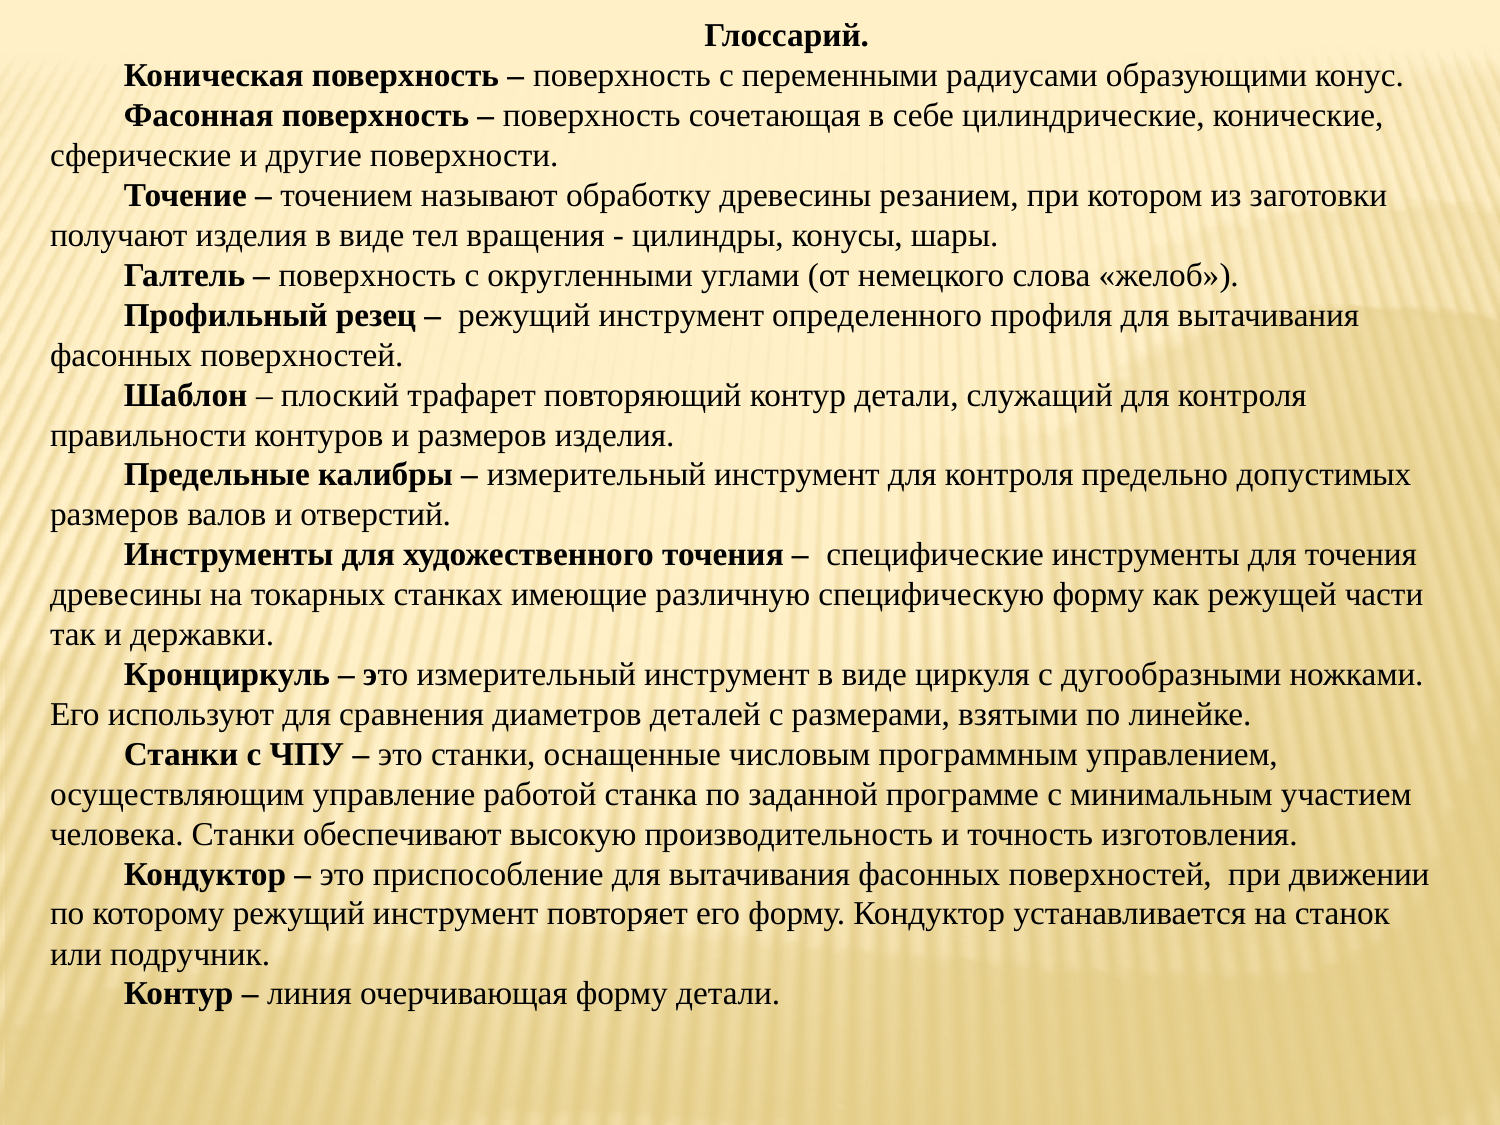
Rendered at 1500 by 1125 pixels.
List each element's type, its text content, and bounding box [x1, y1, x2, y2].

text_box Глоссарий. Коническая поверхность – поверхность с переменными радиусами образующими конус. Фасонная поверхность – поверхность сочетающая в себе цилиндрические, конические, сферические и другие поверхности. Точение – точением называют обработку древесины резанием, при котором из заготовки получают изделия в виде тел вращения - цилиндры, конусы, шары. Галтель – поверхность с округленными углами (от немецкого слова «желоб»). Профильный резец – режущий инструмент определенного профиля для вытачивания фасонных поверхностей. Шаблон – плоский трафарет повторяющий контур детали, служащий для контроля правильности контуров и размеров изделия. Предельные калибры – измерительный инструмент для контроля предельно допустимых размеров валов и отверстий. Инструменты для художественного точения – специфические инструменты для точения древесины на токарных станках имеющие различную специфическую форму как режущей части так и державки. Кронциркуль – это измерительный инструмент в виде циркуля с дугообразными ножками. Его используют для сравнения диаметров деталей с размерами, взятыми по линейке. Станки с ЧПУ – это станки, оснащенные числовым программным управлением, осуществляющим управление работой станка по заданной программе с минимальным участием человека. Станки обеспечивают высокую производительность и точность изготовления. Кондуктор – это приспособление для вытачивания фасонных поверхностей, при движении по которому режущий инструмент повторяет его форму. Кондуктор устанавливается на станок или подручник. Контур – линия очерчивающая форму детали. [35, 5, 1465, 1019]
